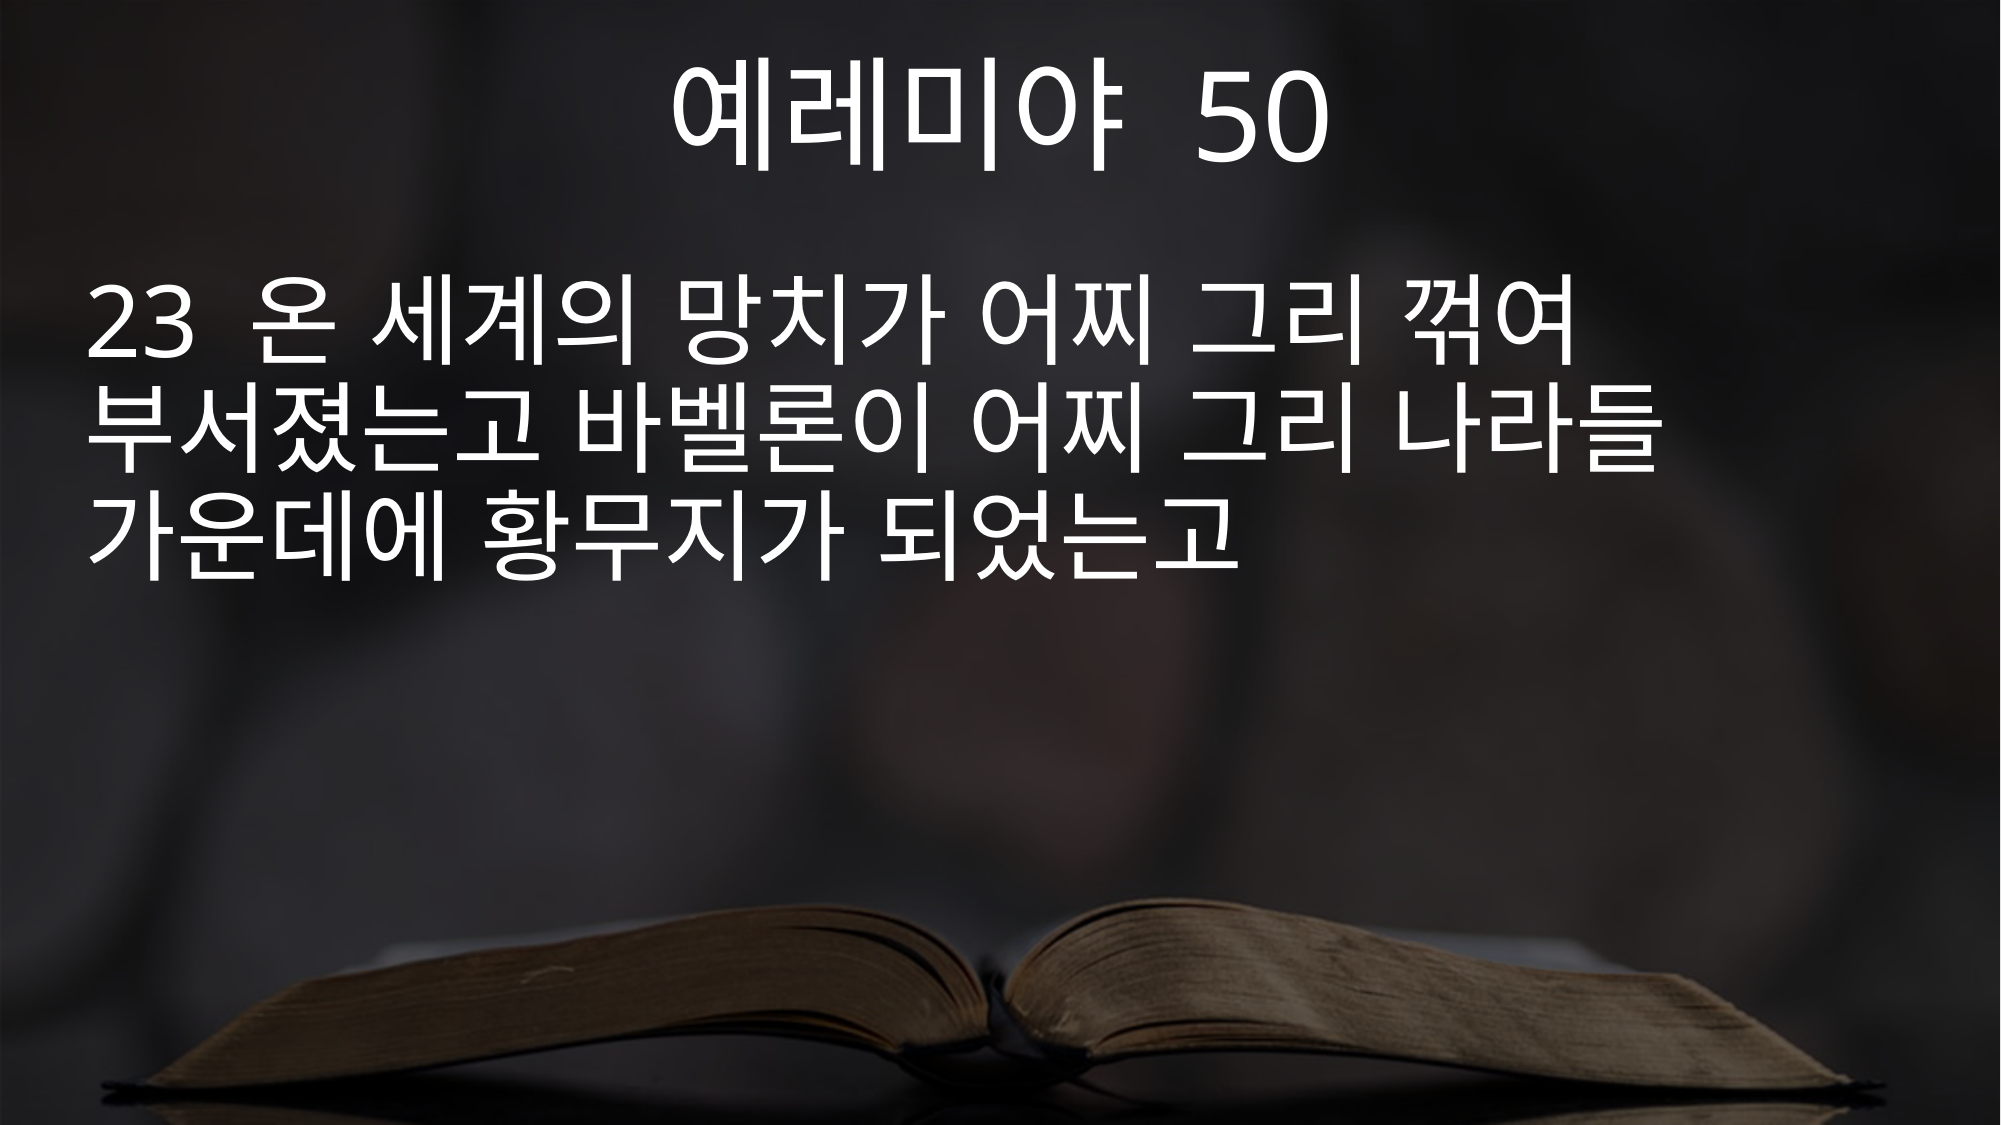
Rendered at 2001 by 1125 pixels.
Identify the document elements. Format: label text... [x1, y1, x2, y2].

picture [0, 0, 2001, 1125]
list 23 온 세계의 망치가 어찌 그리 꺾여 부서졌는고 바벨론이 어찌 그리 나라들 가운데에 황무지가 되었는고 [69, 263, 1953, 423]
footer 예레미야 50 [0, 32, 2000, 192]
